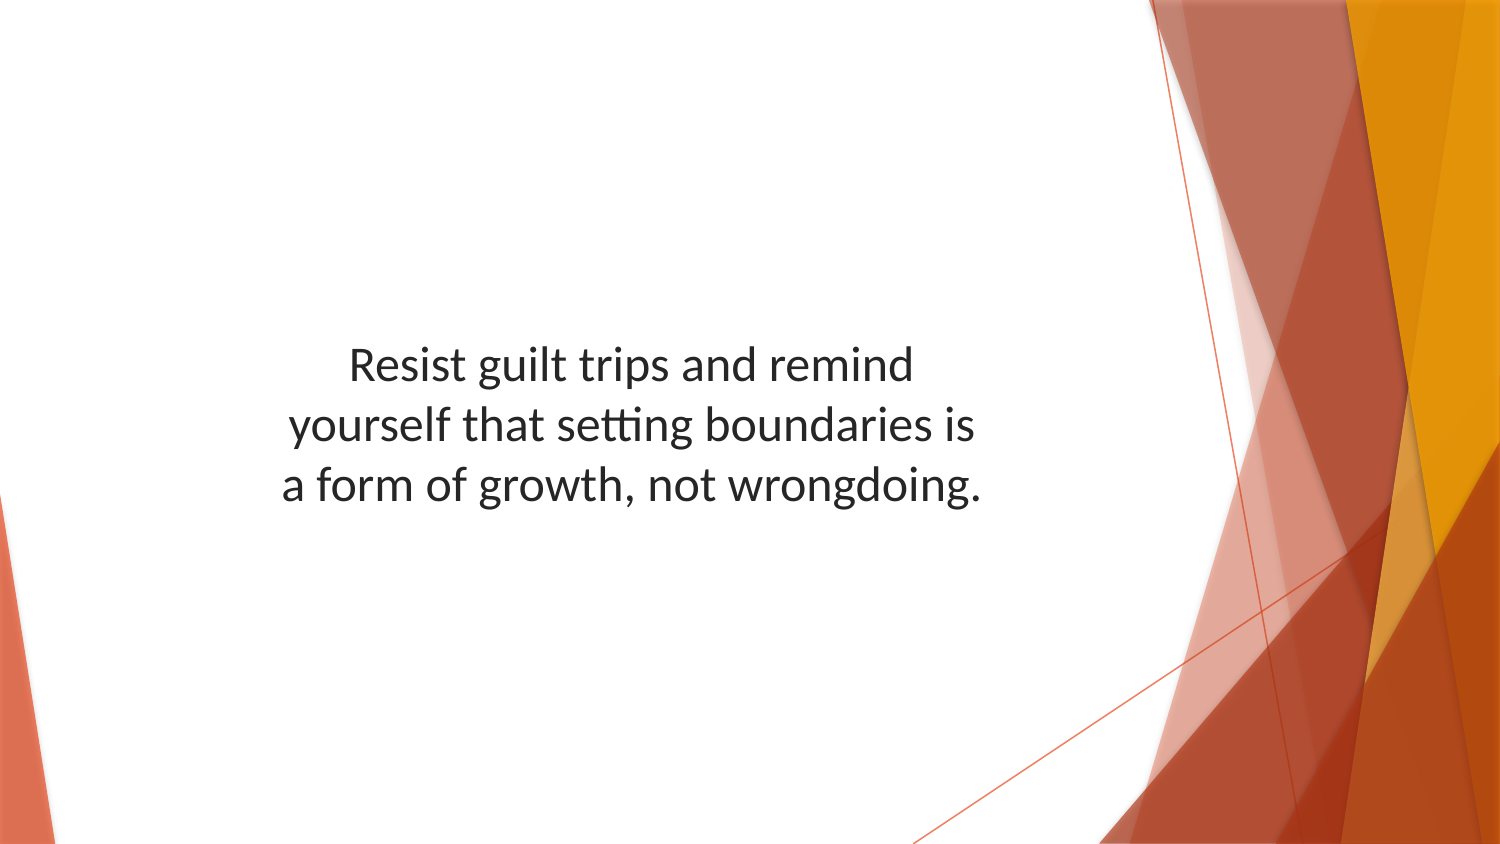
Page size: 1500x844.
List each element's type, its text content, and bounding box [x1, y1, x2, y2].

list Resist guilt trips and remind yourself that setting boundaries is a form of growth, not wrongdoing. [265, 197, 998, 647]
